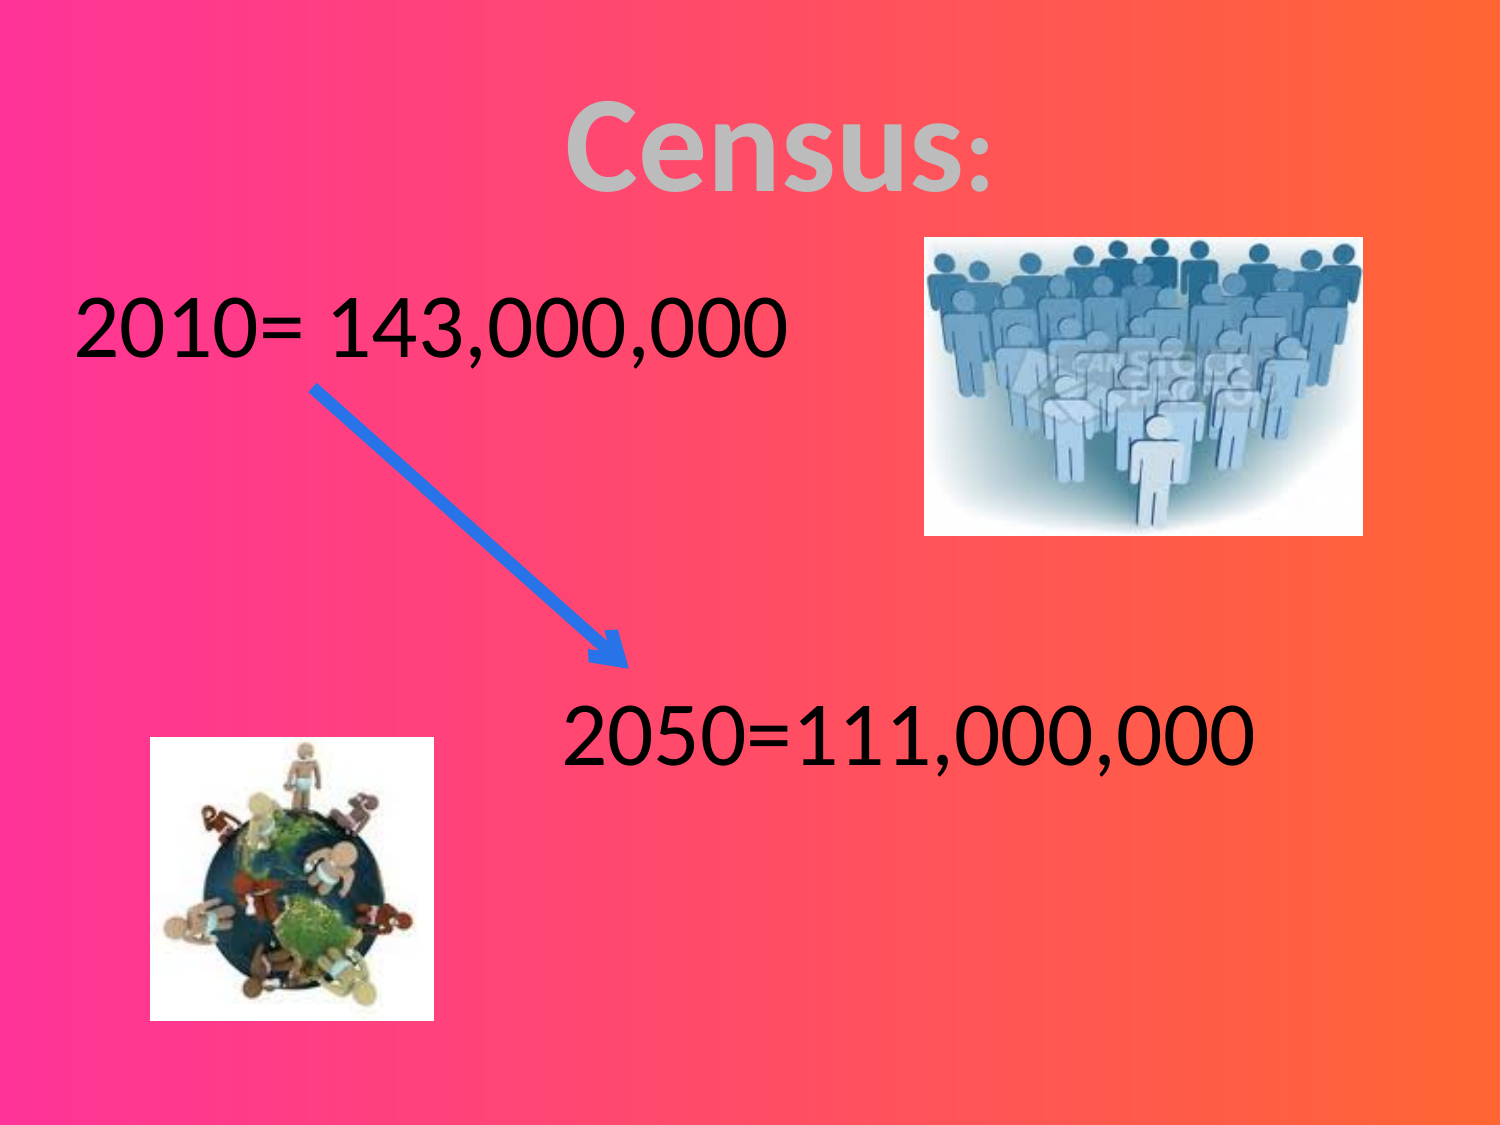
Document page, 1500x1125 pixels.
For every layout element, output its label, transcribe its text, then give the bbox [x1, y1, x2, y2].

picture [149, 737, 434, 1021]
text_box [312, 387, 630, 670]
text_box Census: [168, 46, 1011, 227]
picture [924, 237, 1363, 536]
list 2010= 143,000,000 2050=111,000,000 [58, 257, 1409, 1001]
